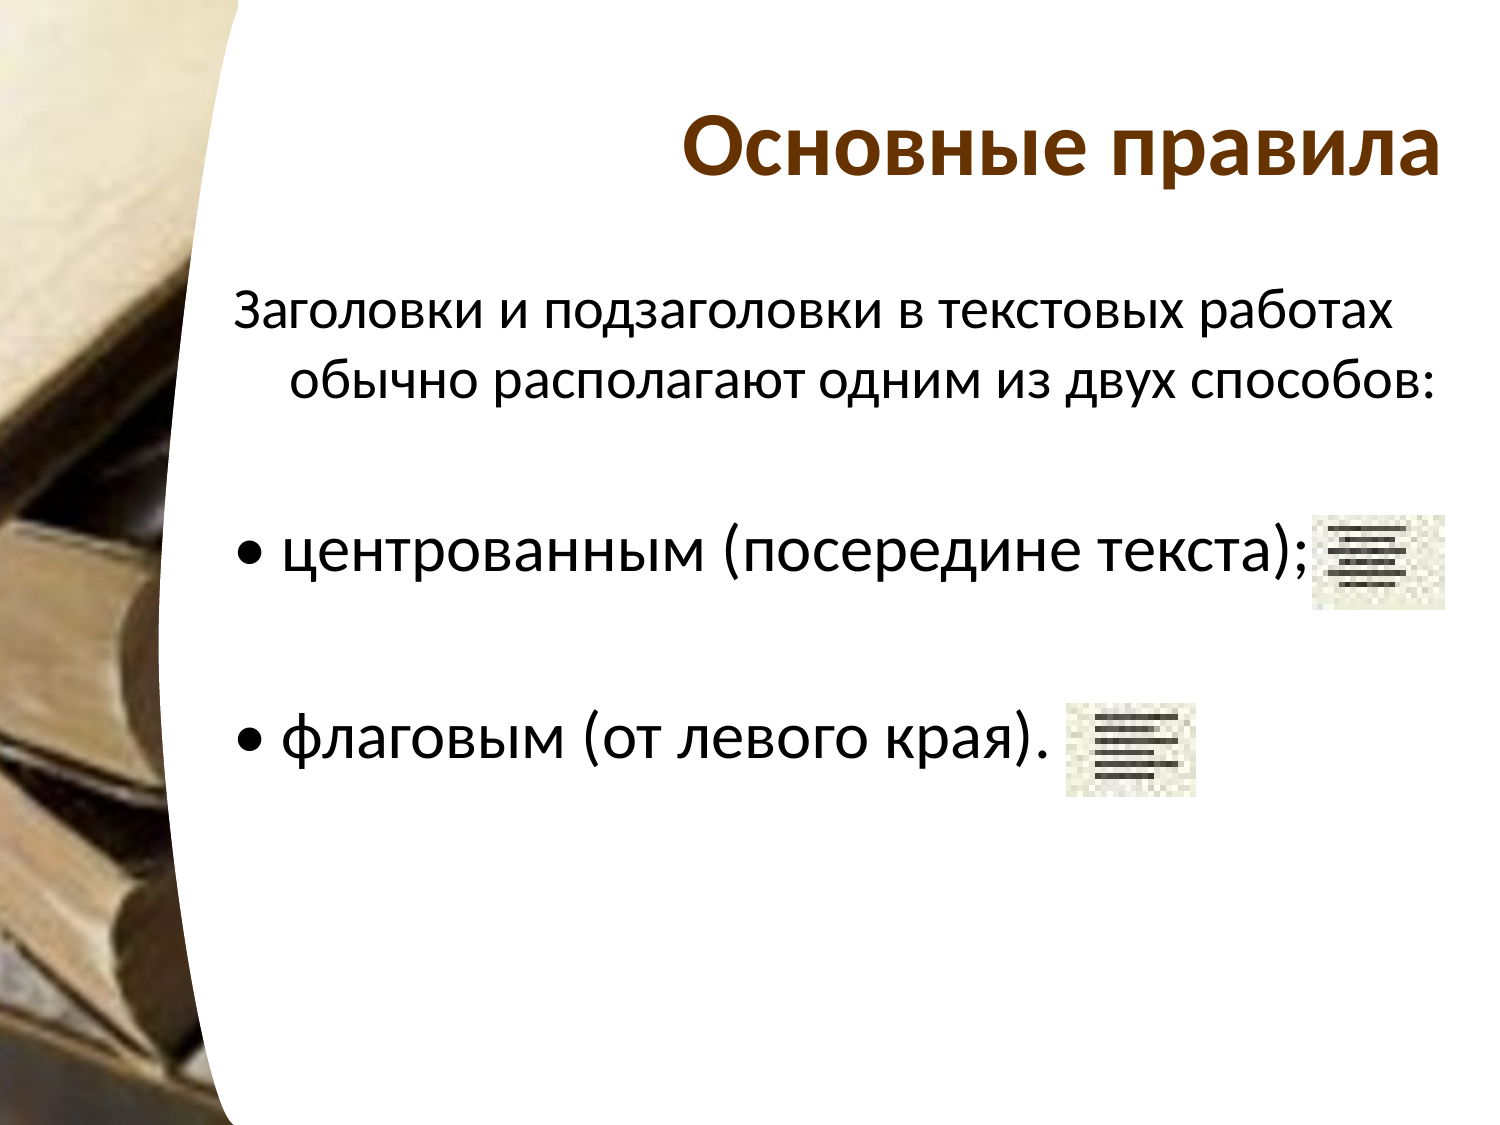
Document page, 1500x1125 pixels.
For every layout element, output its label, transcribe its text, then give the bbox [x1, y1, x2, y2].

list Заголовки и подзаголовки в текстовых работах обычно располагают одним из двух способов: • центрованным (посередине текста); • флаговым (от левого края). [217, 261, 1472, 1006]
picture [1066, 702, 1196, 798]
picture [0, 0, 238, 1125]
picture [1312, 515, 1446, 610]
title Основные правила [288, 43, 1460, 234]
